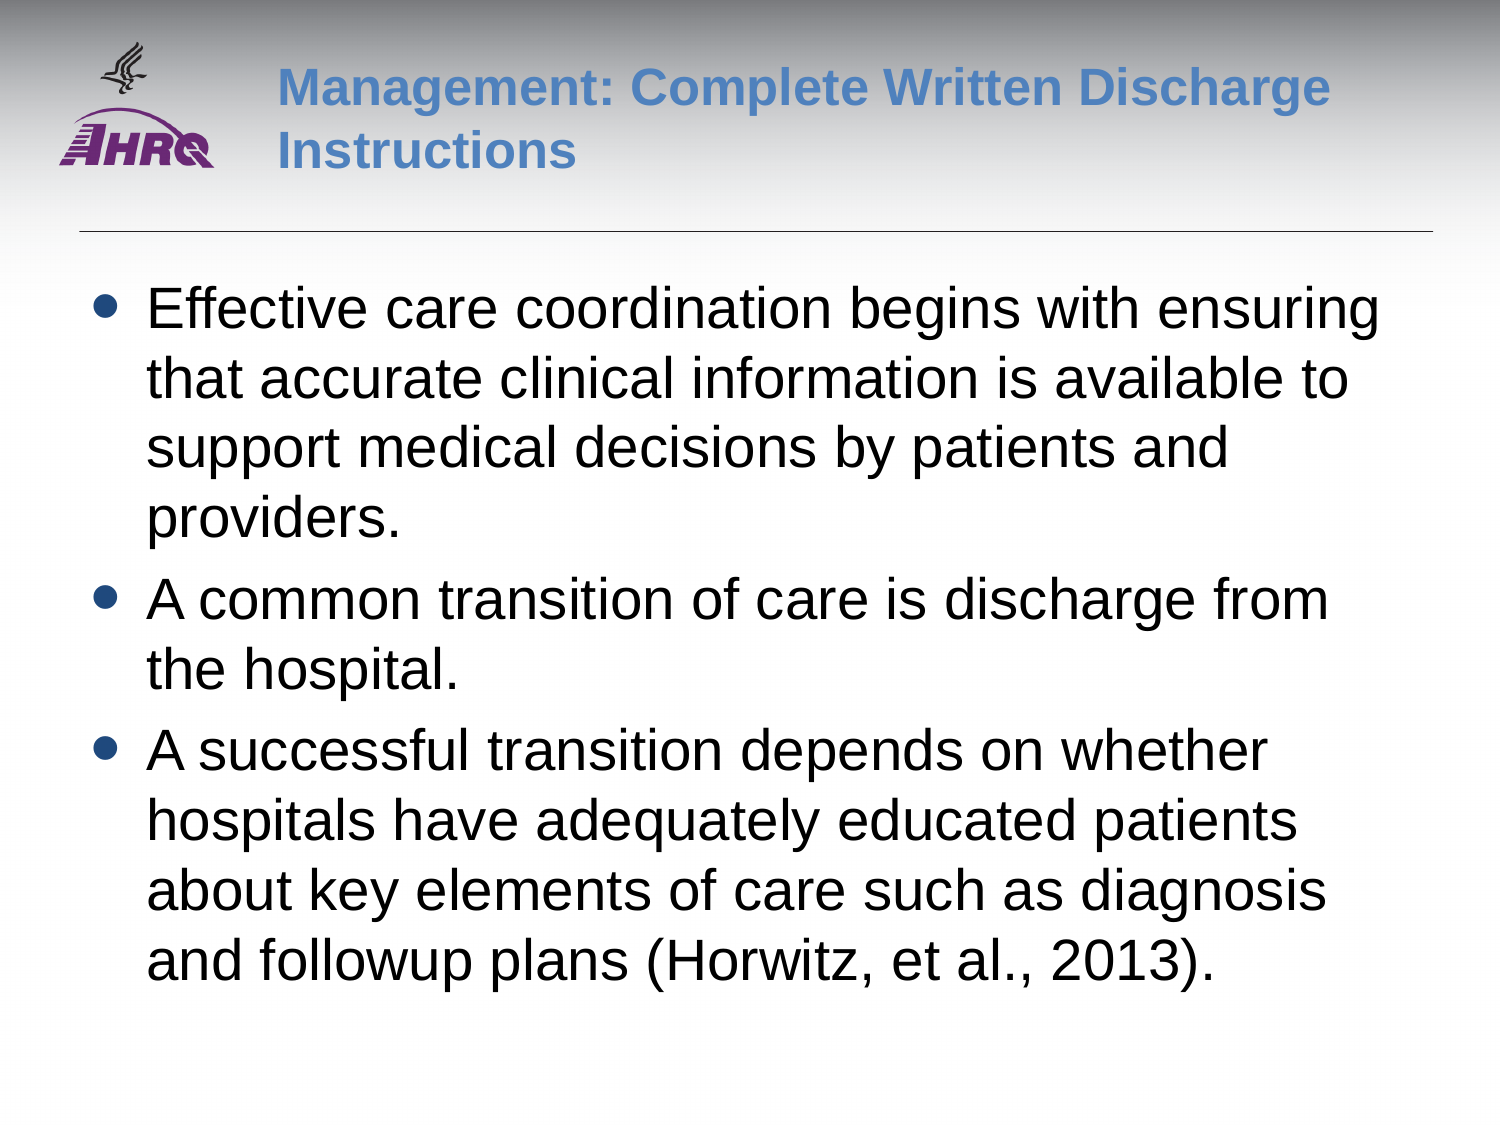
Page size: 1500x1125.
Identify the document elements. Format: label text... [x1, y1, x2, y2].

picture [0, 0, 1500, 1125]
list Effective care coordination begins with ensuring that accurate clinical information is available to support medical decisions by patients and providers. A common transition of care is discharge from the hospital. A successful transition depends on whether hospitals have adequately educated patients about key elements of care such as diagnosis and followup plans (Horwitz, et al., 2013). [75, 262, 1425, 1005]
title Management: Complete Written Discharge Instructions [262, 45, 1425, 188]
